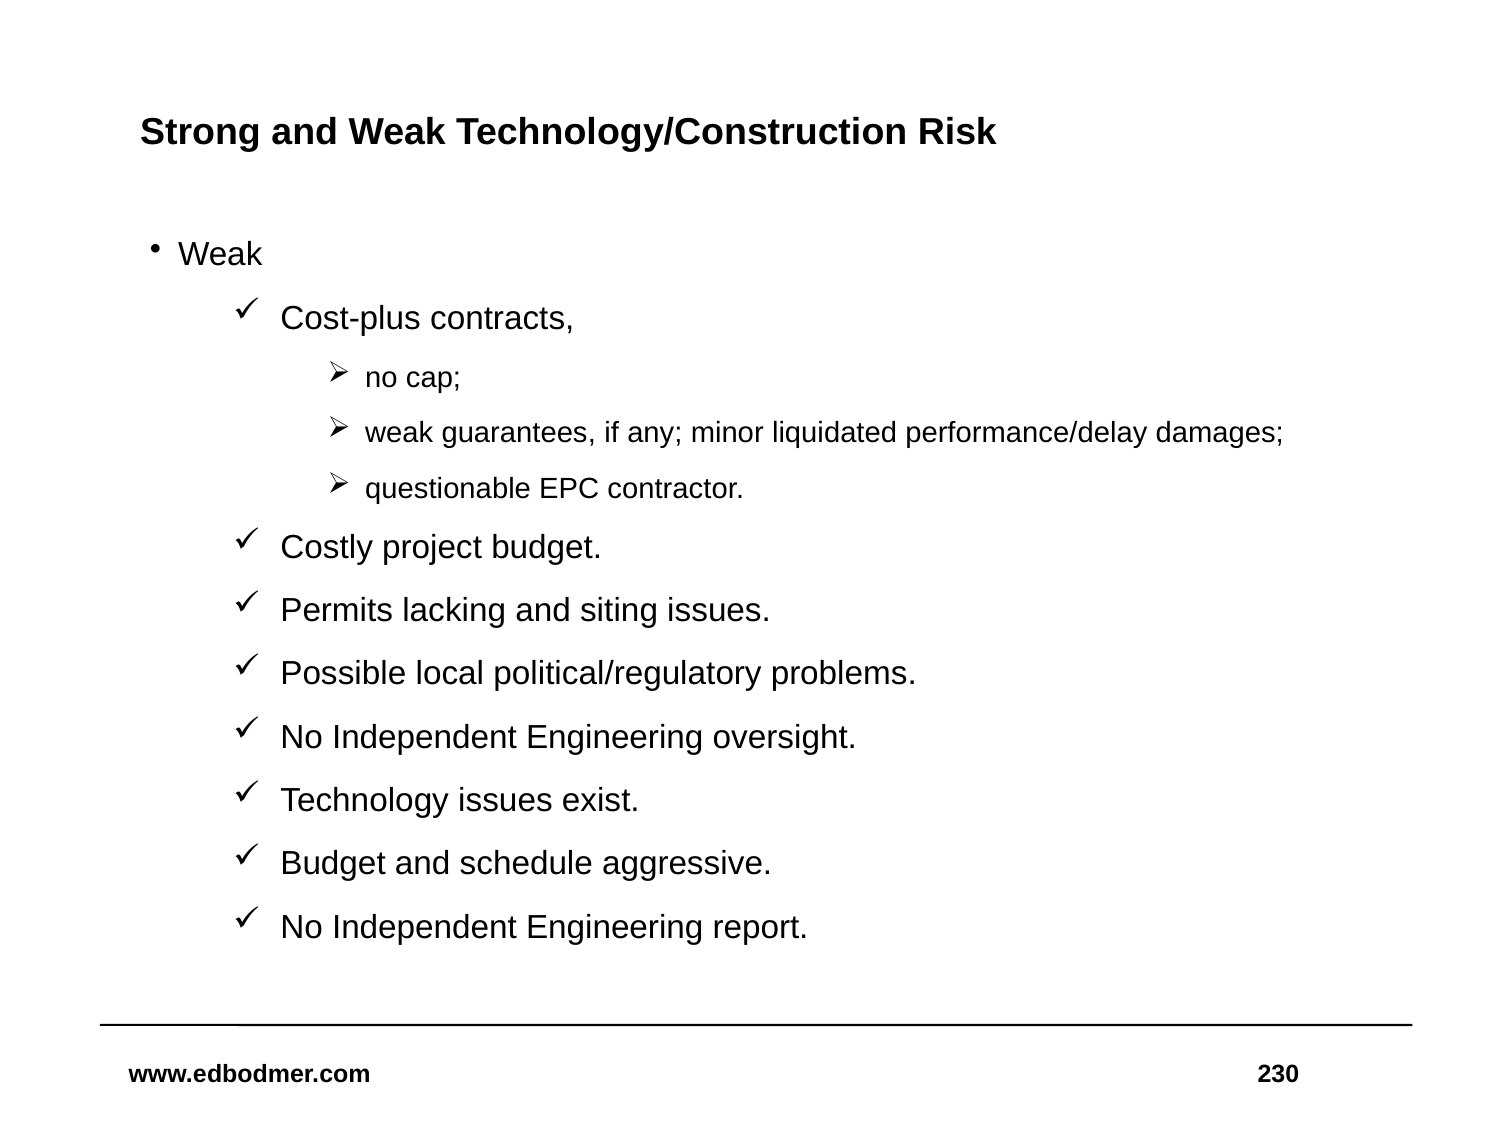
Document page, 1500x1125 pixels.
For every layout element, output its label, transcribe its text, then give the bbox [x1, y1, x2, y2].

title Strong and Weak Technology/Construction Risk [125, 99, 1288, 224]
list Weak Cost-plus contracts, no cap; weak guarantees, if any; minor liquidated performance/delay damages; questionable EPC contractor. Costly project budget. Permits lacking and siting issues. Possible local political/regulatory problems. No Independent Engineering oversight. Technology issues exist. Budget and schedule aggressive. No Independent Engineering report. [125, 224, 1375, 975]
